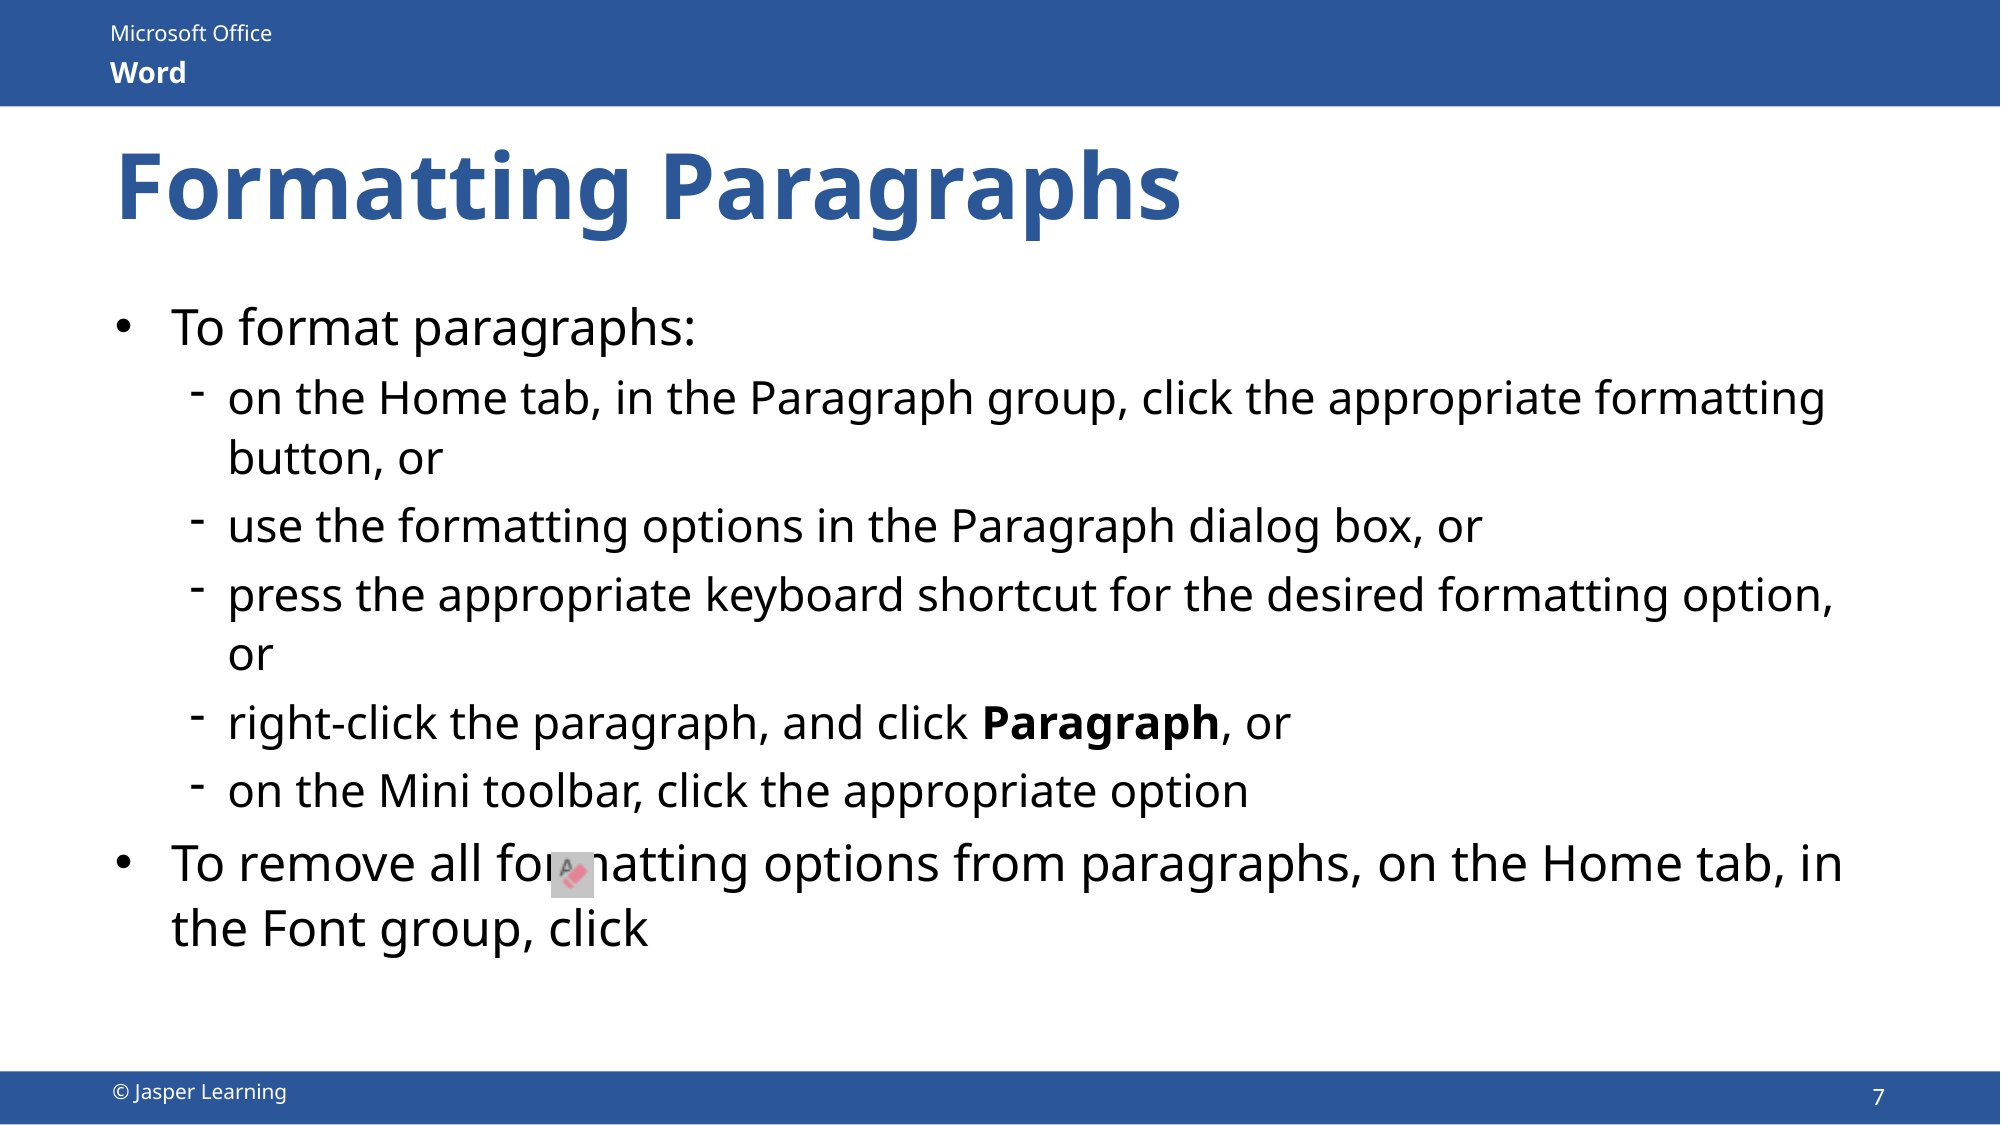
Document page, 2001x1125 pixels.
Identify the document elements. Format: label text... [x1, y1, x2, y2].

title Formatting Paragraphs [99, 118, 1866, 248]
slide_number 7 [1433, 1065, 1900, 1125]
picture [550, 852, 594, 898]
list To format paragraphs: on the Home tab, in the Paragraph group, click the appropriate formatting button, or use the formatting options in the Paragraph dialog box, or press the appropriate keyboard shortcut for the desired formatting option, or right-click the paragraph, and click Paragraph, or on the Mini toolbar, click the appropriate option To remove all formatting options from paragraphs, on the Home tab, in the Font group, click [99, 283, 1900, 1026]
footer © Jasper Learning [97, 1072, 773, 1114]
